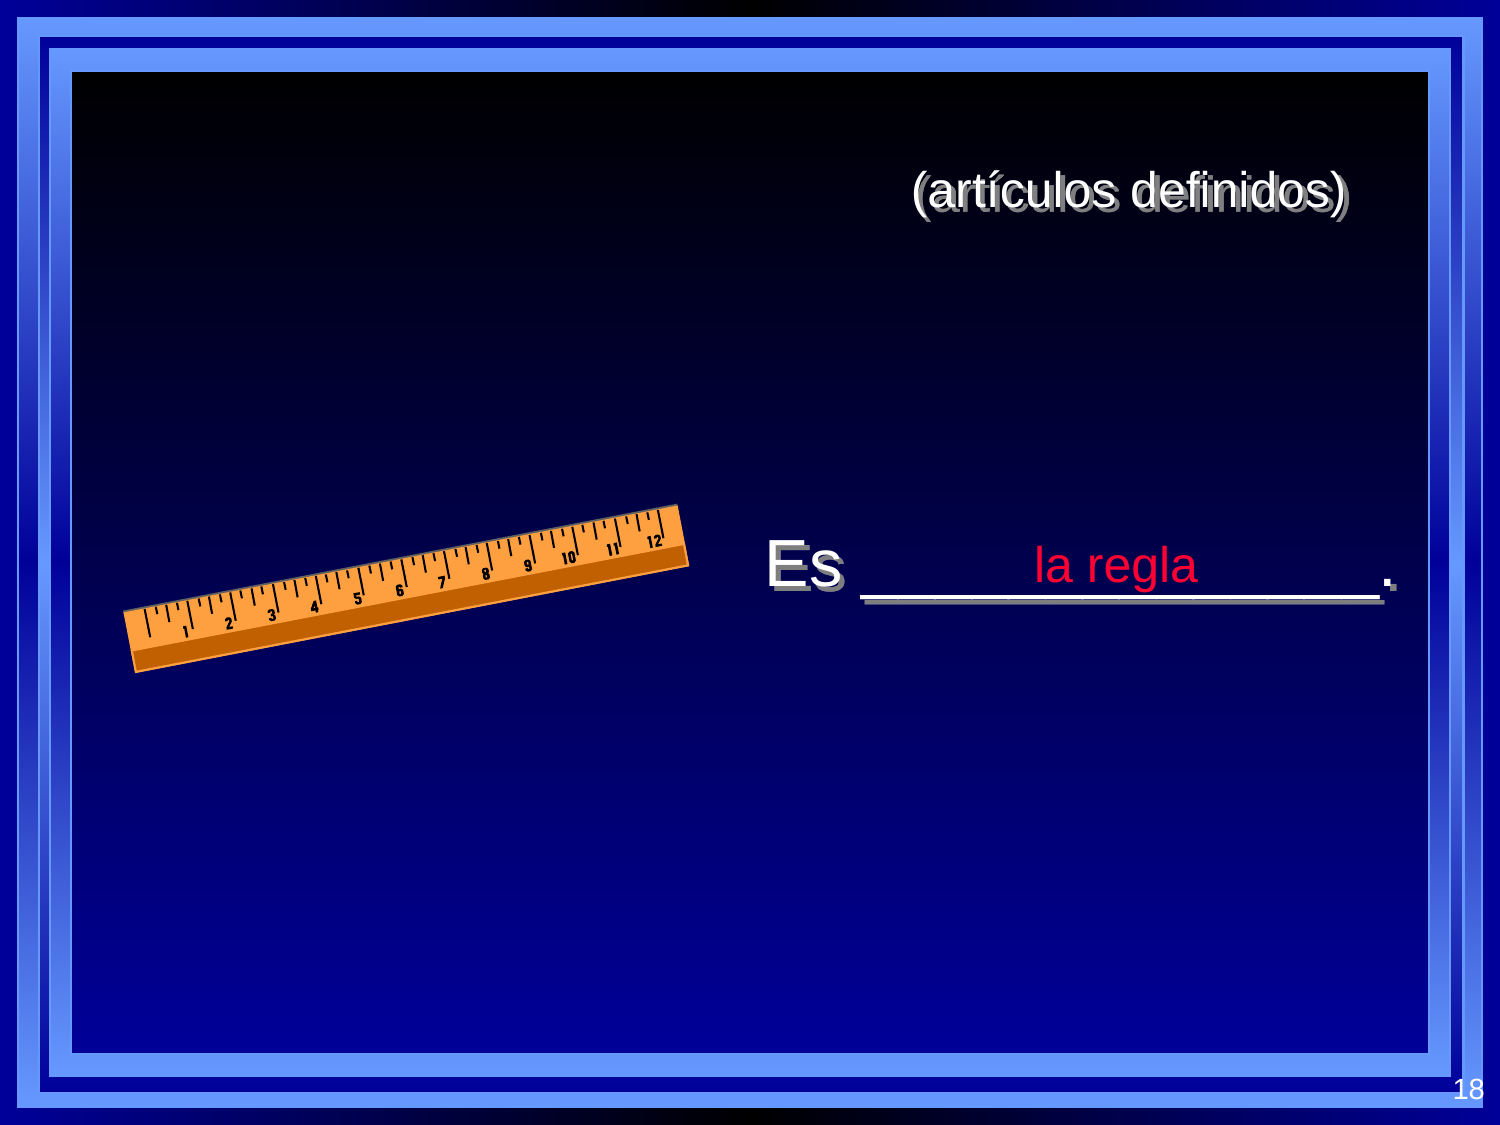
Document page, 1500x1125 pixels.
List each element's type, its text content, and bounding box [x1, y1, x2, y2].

text_box (artículos definidos) [896, 149, 1362, 225]
slide_number 18 [1187, 1049, 1500, 1125]
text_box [124, 512, 1413, 620]
